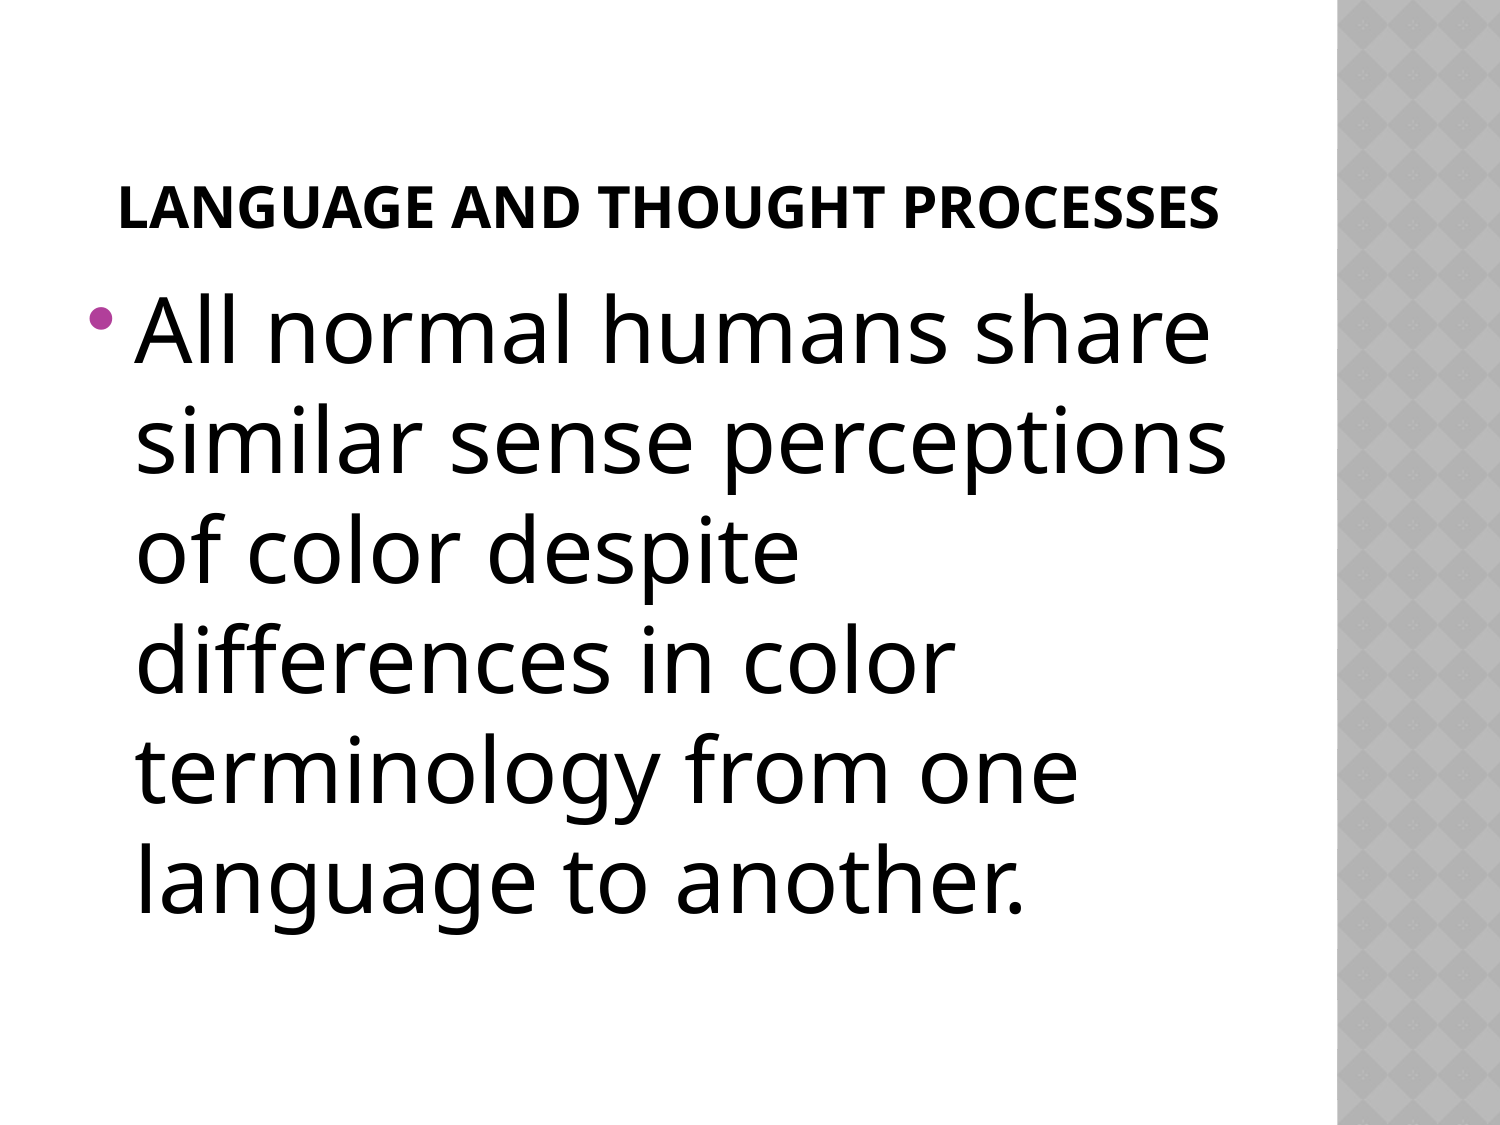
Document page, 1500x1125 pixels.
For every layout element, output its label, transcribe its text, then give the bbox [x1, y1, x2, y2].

title Language and thought processes [75, 52, 1263, 240]
list All normal humans share similar sense perceptions of color despite differences in color terminology from one language to another. [75, 264, 1263, 1059]
